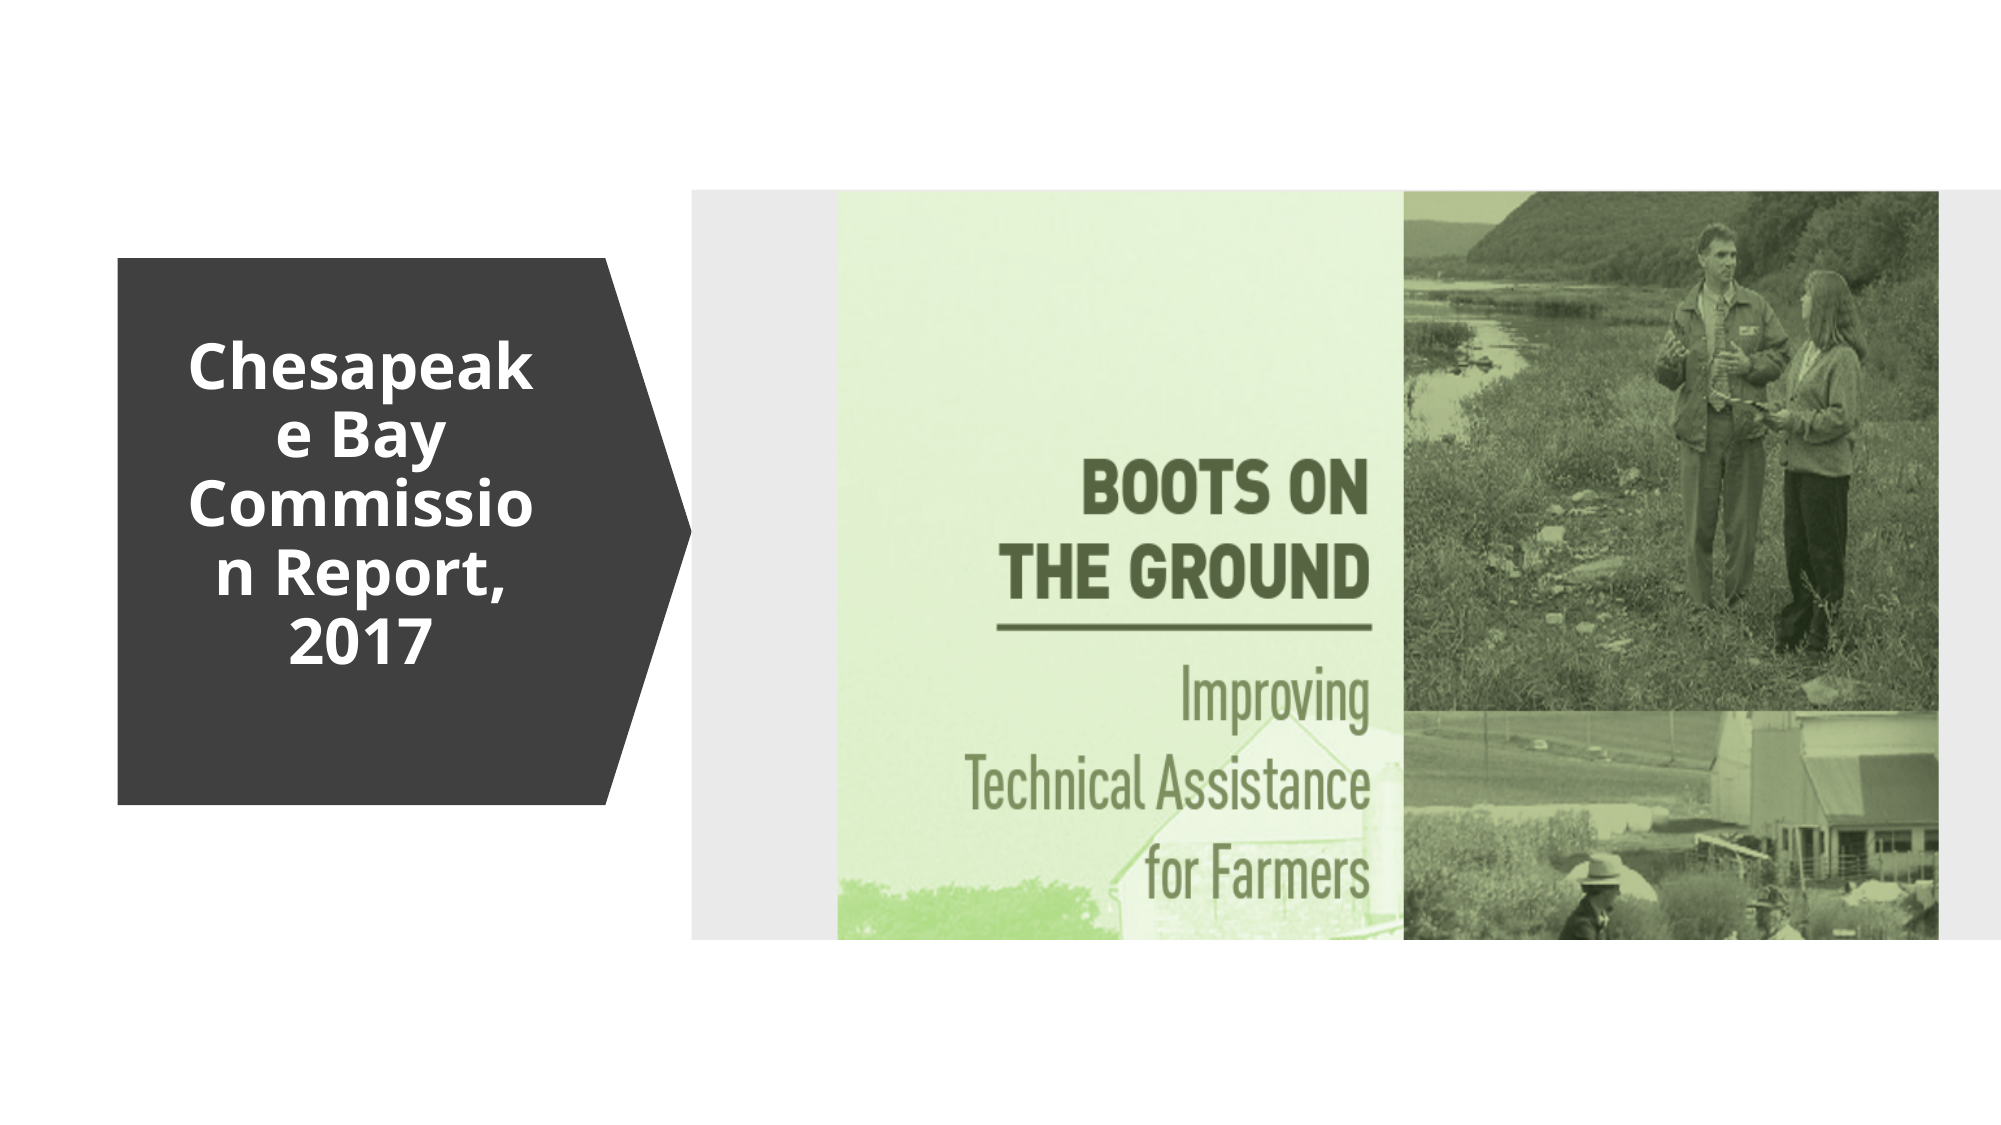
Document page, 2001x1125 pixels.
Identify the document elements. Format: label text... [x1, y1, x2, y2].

text_box Chesapeake Bay Commission Report, 2017 [168, 322, 554, 690]
text_box [116, 257, 691, 807]
picture [691, 185, 2001, 940]
